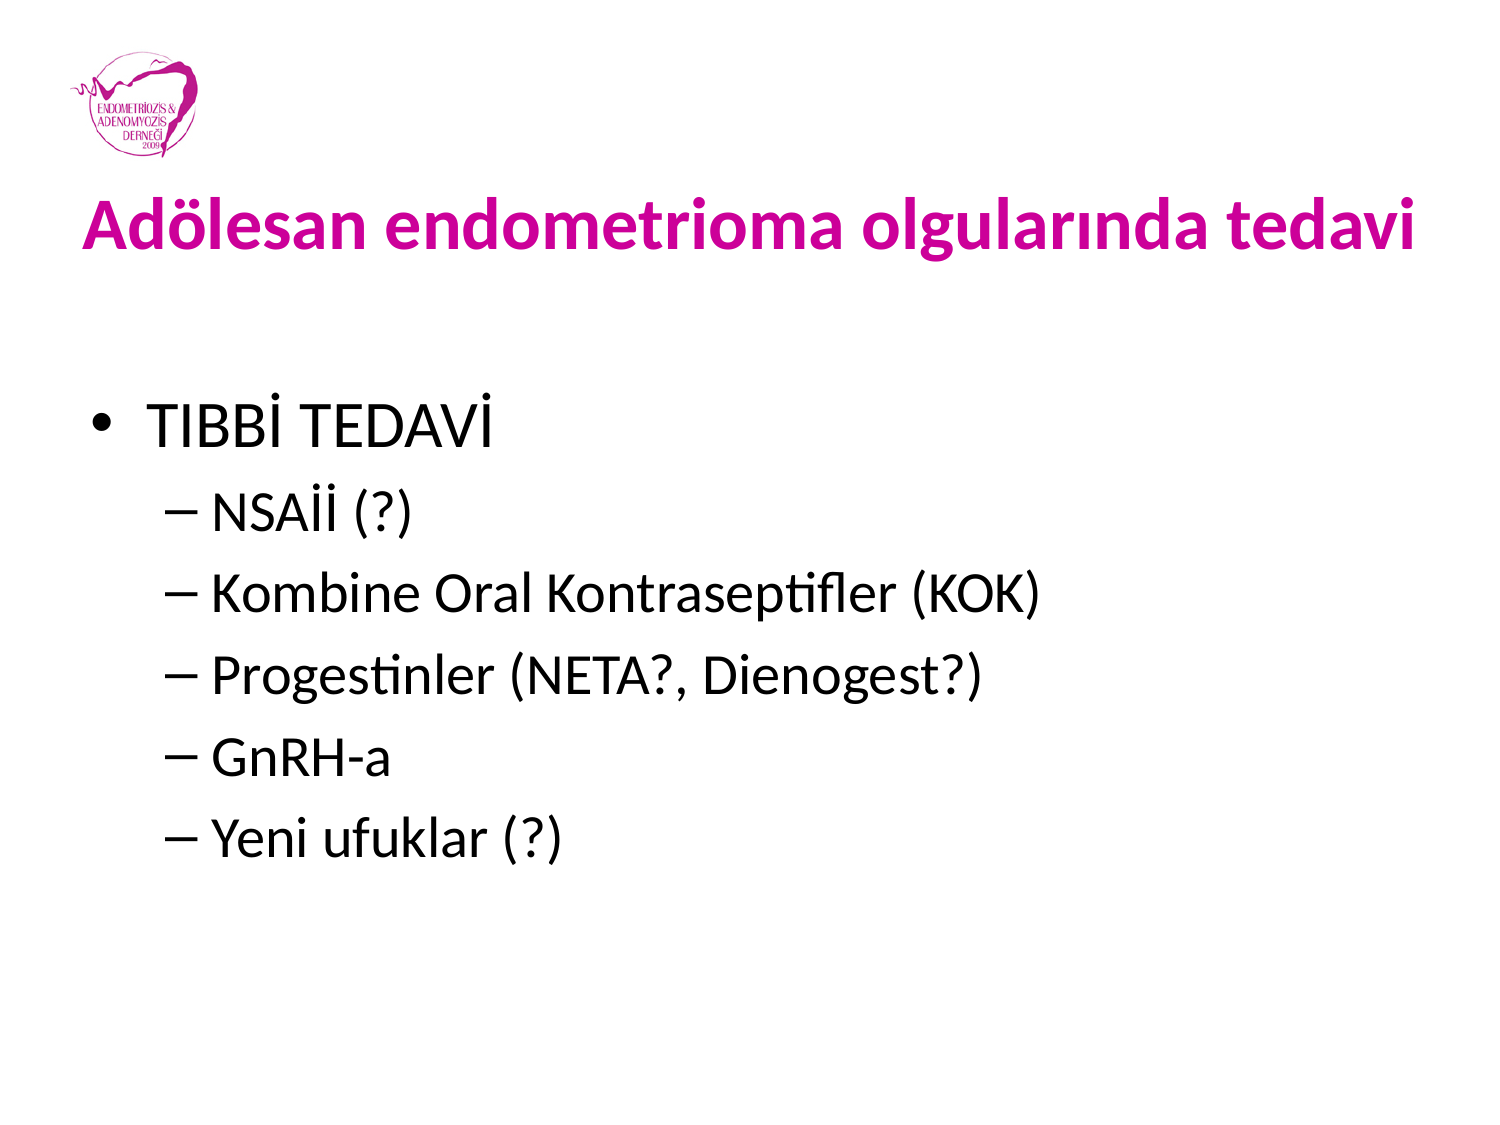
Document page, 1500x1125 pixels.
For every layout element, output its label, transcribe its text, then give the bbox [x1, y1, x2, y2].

list TIBBİ TEDAVİ NSAİİ (?) Kombine Oral Kontraseptifler (KOK) Progestinler (NETA?, Dienogest?) GnRH-a Yeni ufuklar (?) [75, 373, 1425, 1005]
picture [70, 46, 206, 162]
title Adölesan endometrioma olgularında tedavi [41, 125, 1459, 315]
